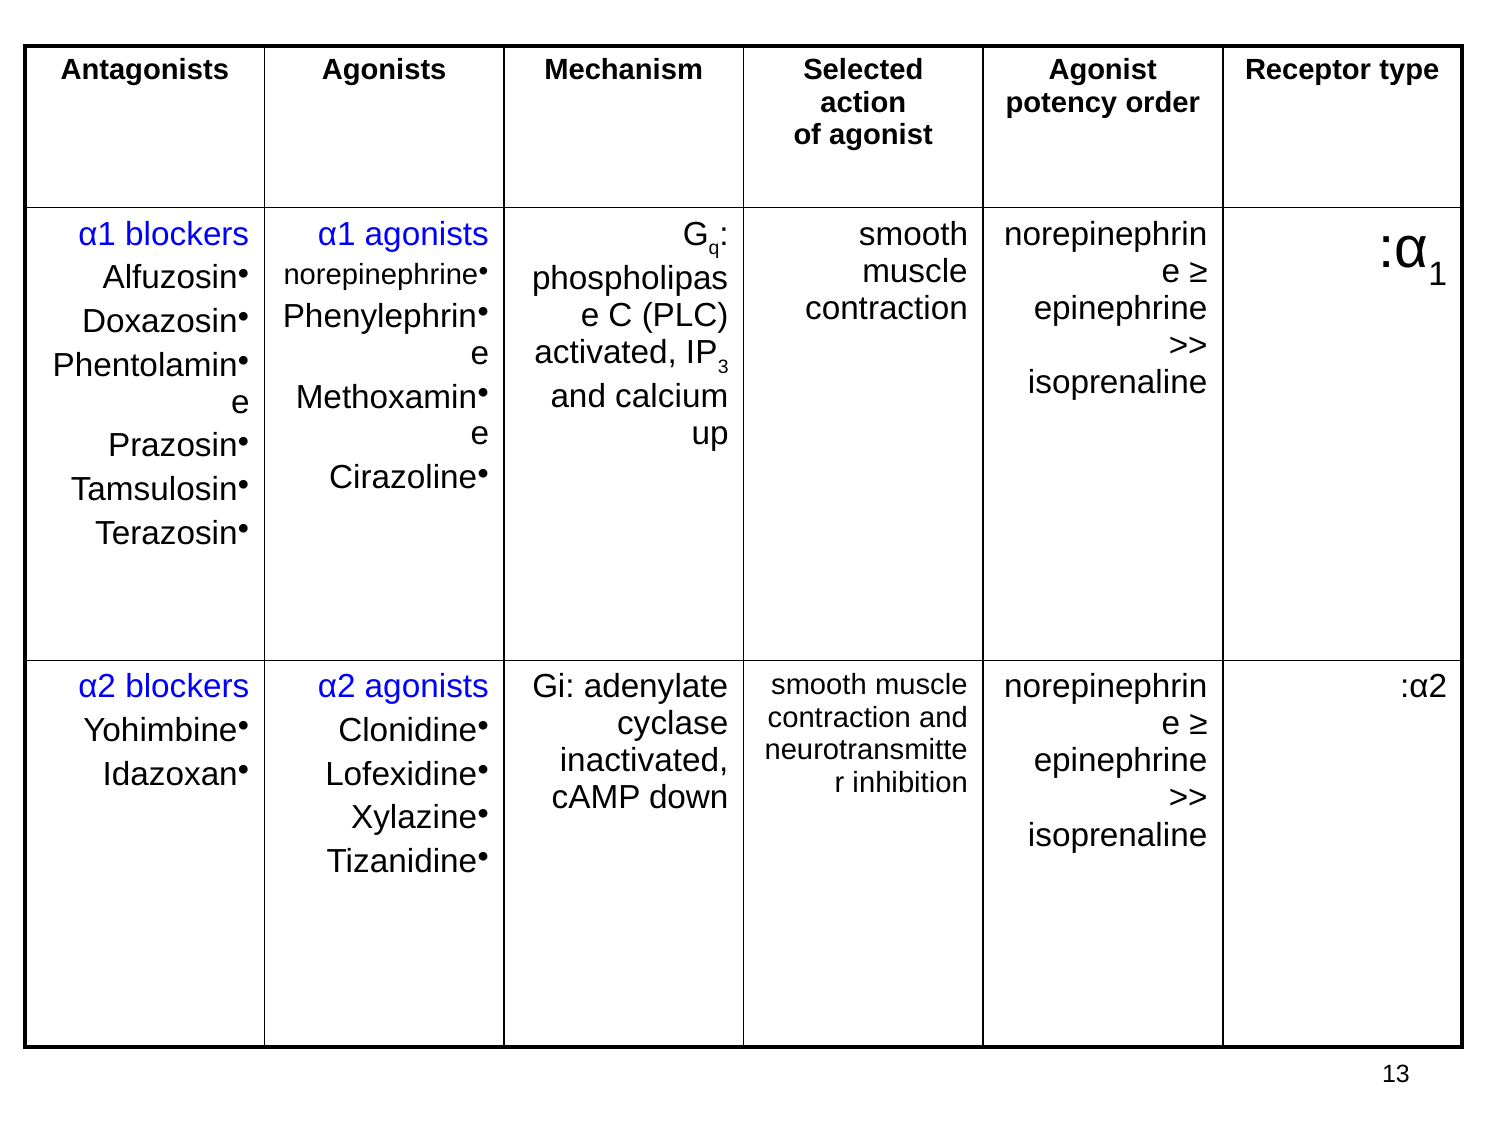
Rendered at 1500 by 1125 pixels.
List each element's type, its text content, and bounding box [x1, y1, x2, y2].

table_cell α2: [1224, 661, 1460, 1045]
table_cell α1 blockers Alfuzosin Doxazosin Phentolamine Prazosin Tamsulosin Terazosin [27, 208, 264, 660]
table_cell smooth muscle contraction [744, 208, 982, 660]
table_cell norepinephrine ≥ epinephrine >> isoprenaline [984, 661, 1222, 1045]
table_cell smooth muscle contraction and neurotransmitter inhibition [744, 661, 982, 1045]
table_header Agonist potency order [984, 48, 1222, 207]
table_header Mechanism [505, 48, 743, 207]
table_cell Gi: adenylate cyclase inactivated, cAMP down [505, 661, 743, 1045]
table_cell α2 blockers Yohimbine Idazoxan [27, 661, 264, 1045]
table_header Agonists [265, 48, 503, 207]
table_header Antagonists [27, 48, 264, 207]
table_cell Gq: phospholipase C (PLC) activated, IP3 and calcium up [505, 208, 743, 660]
table_header Receptor type [1224, 48, 1460, 207]
slide_number 13 [1074, 1049, 1425, 1103]
text_box [0, 0, 1500, 165]
table_cell α2 agonists Clonidine Lofexidine Xylazine Tizanidine [265, 661, 503, 1045]
table_cell α1 agonists norepinephrine Phenylephrine Methoxamine Cirazoline [265, 208, 503, 660]
table_cell α1: [1224, 208, 1460, 660]
table_header Selected action of agonist [744, 48, 982, 207]
table_cell norepinephrine ≥ epinephrine >> isoprenaline [984, 208, 1222, 660]
